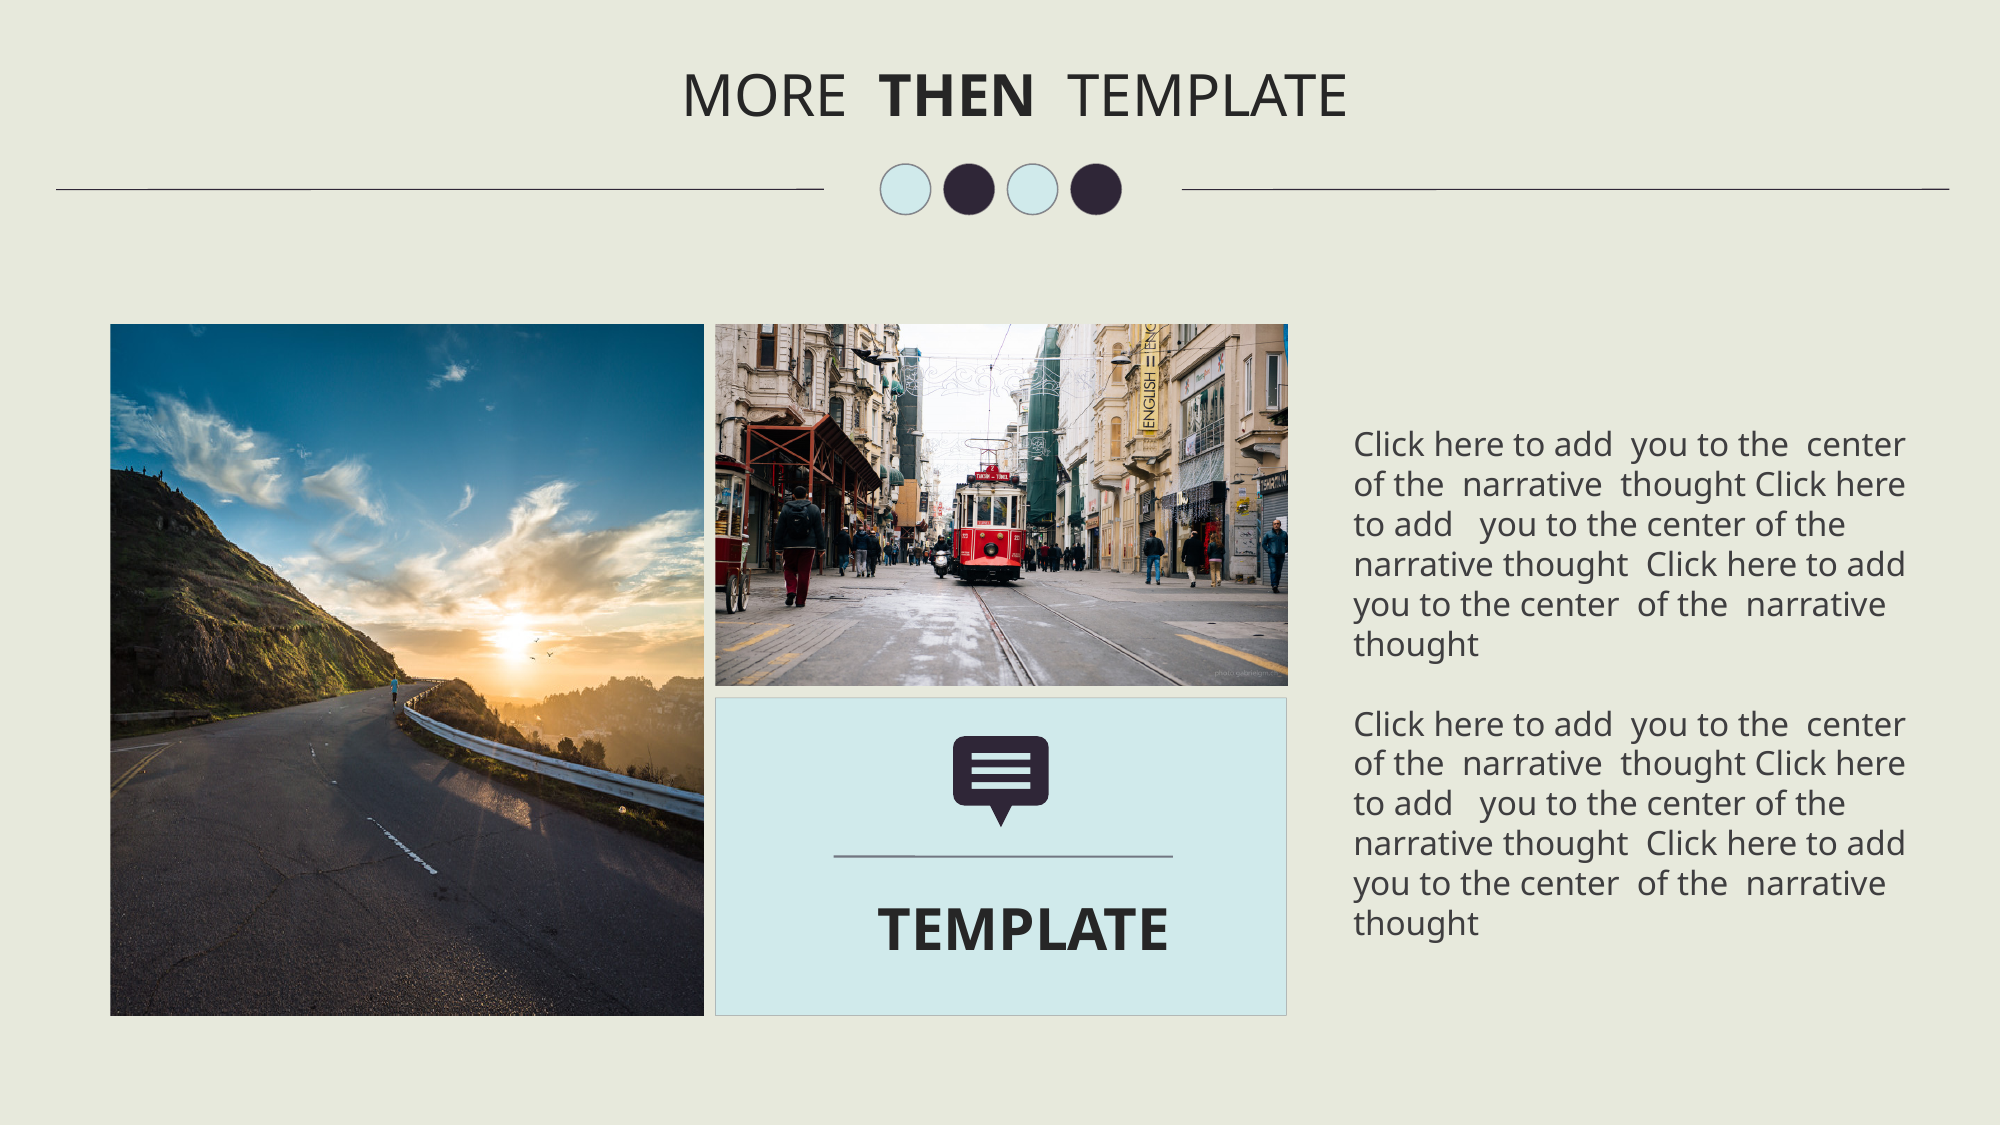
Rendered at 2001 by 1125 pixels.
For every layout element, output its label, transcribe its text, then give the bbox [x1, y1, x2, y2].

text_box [952, 735, 1049, 828]
text_box [110, 324, 704, 1016]
text_box MORE THEN TEMPLATE [636, 42, 1365, 138]
text_box [715, 324, 1288, 686]
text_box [880, 163, 1122, 215]
text_box [715, 697, 1287, 1016]
text_box Click here to add you to the center of the narrative thought Click here to add you to the center of the narrative thought Click here to add you to the center of the narrative thought Click here to add you to the center of the narrative thought Click here to add you to the center of the narrative thought Click here to add you to the center of the narrative thought [1338, 415, 1931, 1125]
text_box TEMPLATE [862, 884, 1186, 970]
